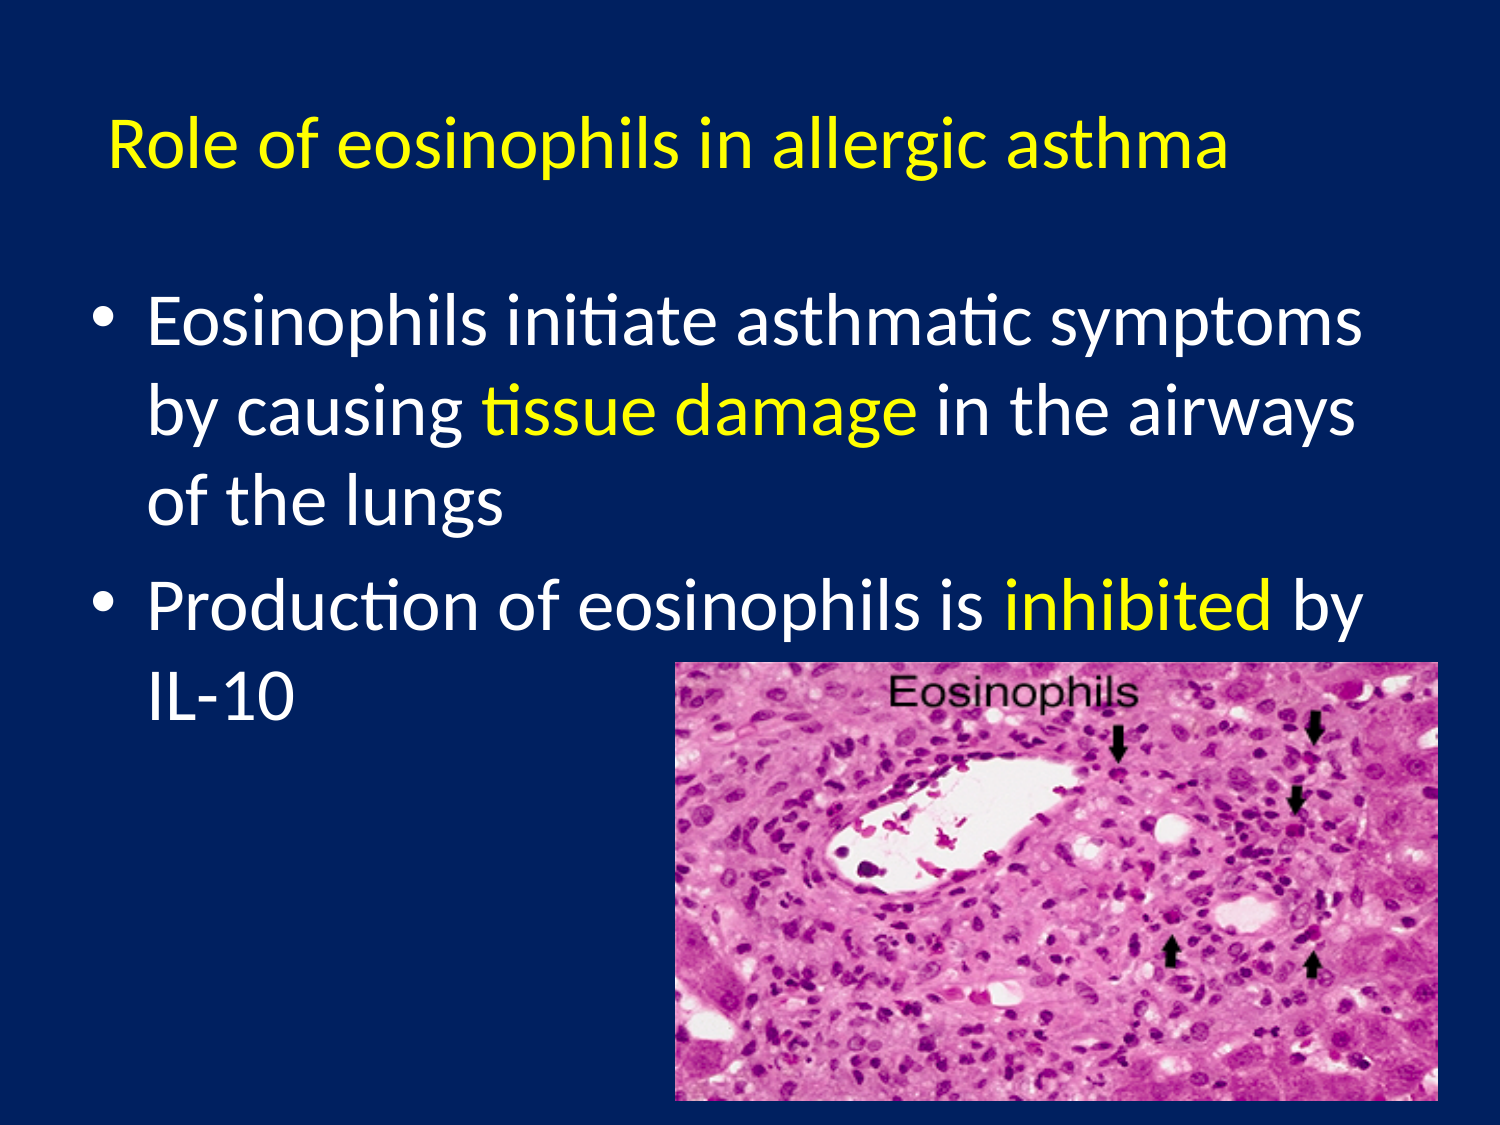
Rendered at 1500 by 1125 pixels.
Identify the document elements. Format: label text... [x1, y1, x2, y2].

list Eosinophils initiate asthmatic symptoms by causing tissue damage in the airways of the lungs Production of eosinophils is inhibited by IL-10 [75, 262, 1425, 1005]
title Role of eosinophils in allergic asthma [75, 45, 1425, 233]
picture [675, 662, 1438, 1101]
